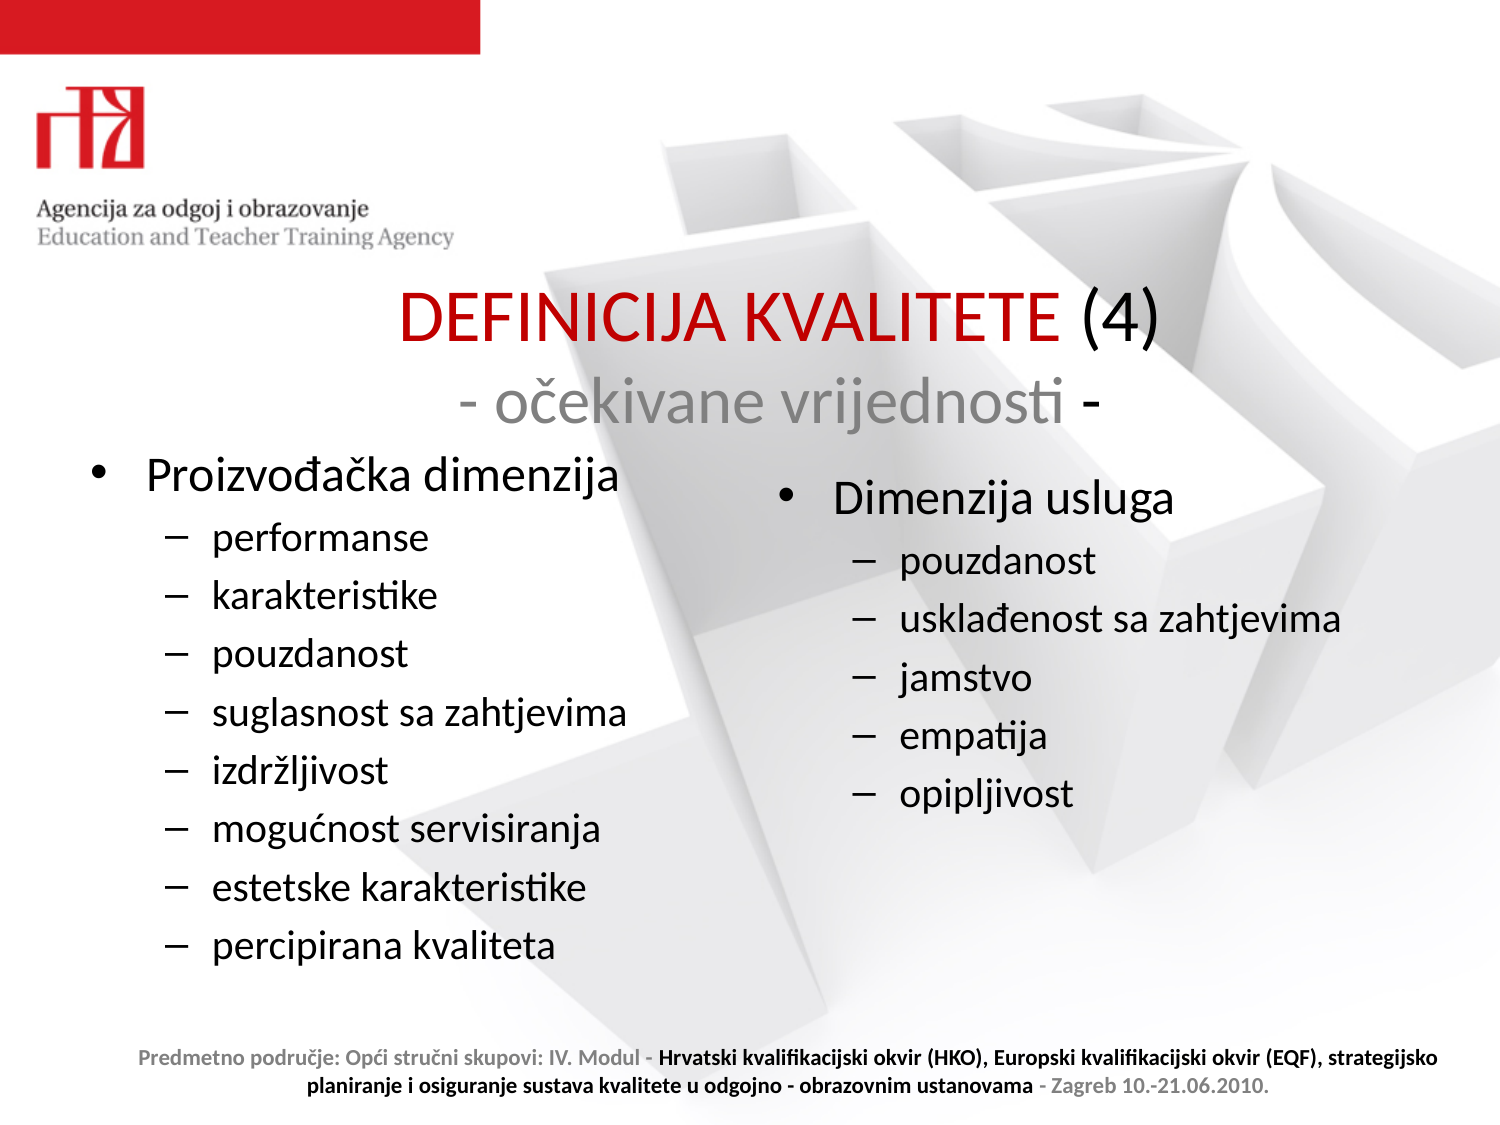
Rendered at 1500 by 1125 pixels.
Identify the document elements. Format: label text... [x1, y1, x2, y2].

list Dimenzija usluga pouzdanost usklađenost sa zahtjevima jamstvo empatija opipljivost [762, 457, 1425, 1005]
title DEFINICIJA KVALITETE (4) - očekivane vrijednosti - [105, 257, 1456, 446]
picture [0, 0, 1500, 1125]
list Proizvođačka dimenzija performanse karakteristike pouzdanost suglasnost sa zahtjevima izdržljivost mogućnost servisiranja estetske karakteristike percipirana kvaliteta [75, 433, 738, 1005]
